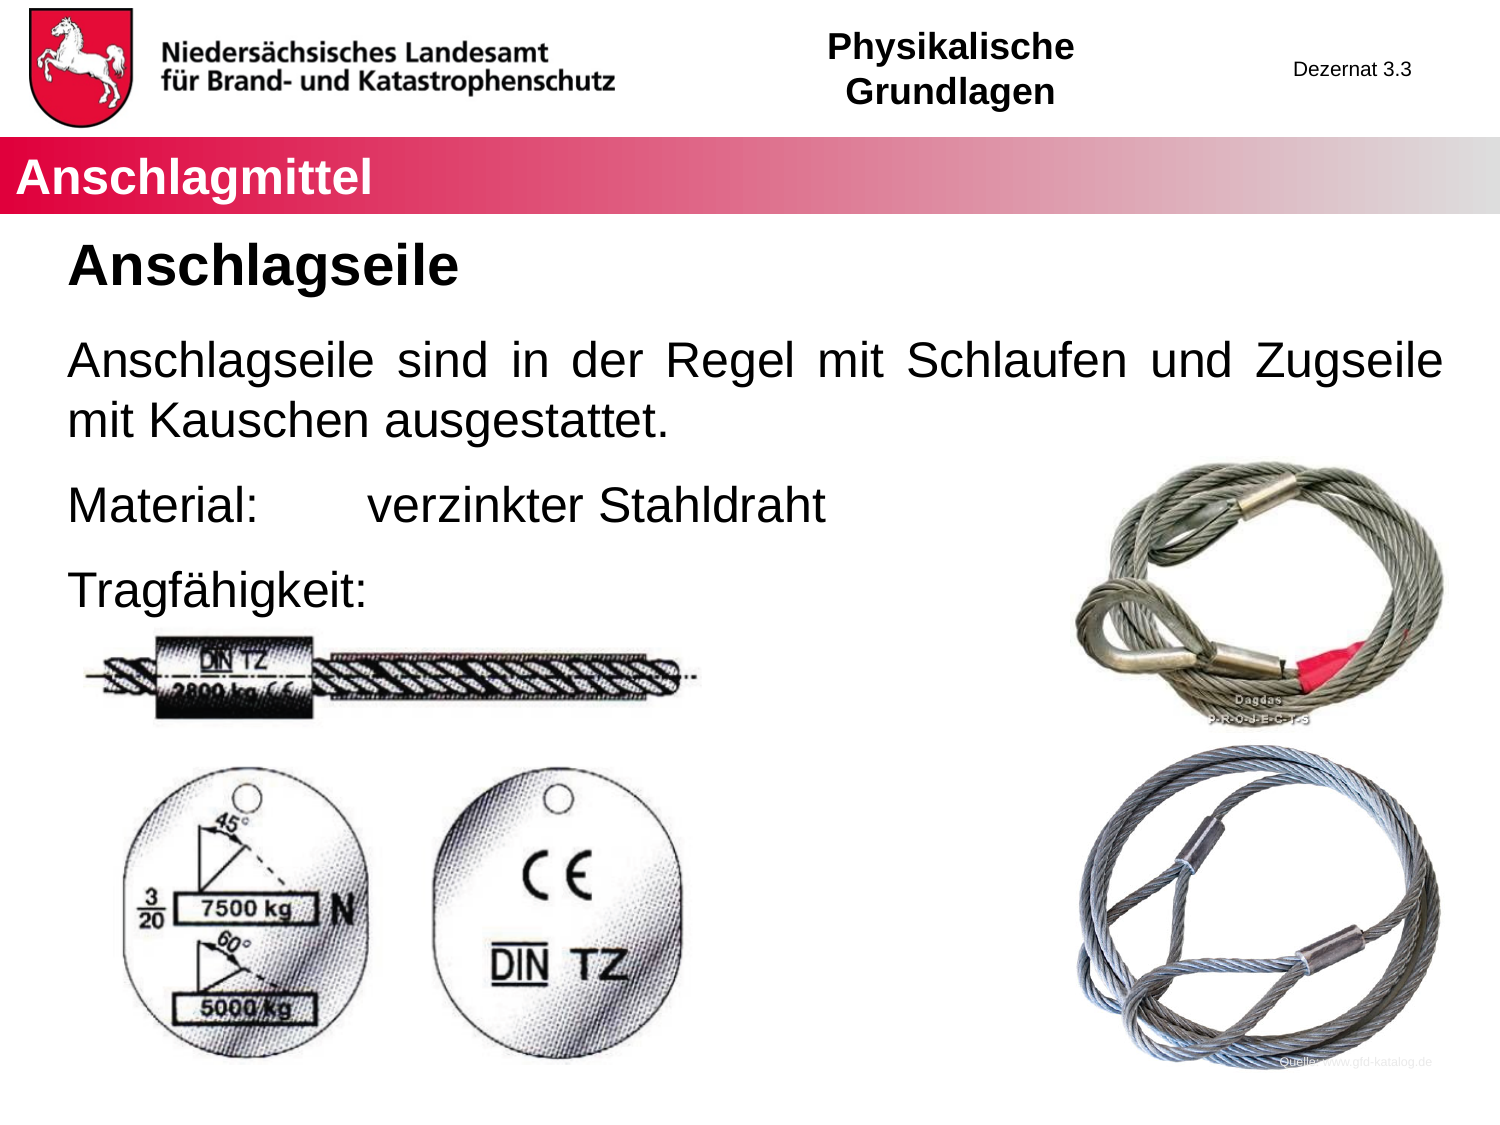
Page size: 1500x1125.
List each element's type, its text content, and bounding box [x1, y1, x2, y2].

picture [29, 8, 615, 129]
title Anschlagmittel [0, 137, 1098, 208]
picture [76, 621, 715, 1083]
text_box Anschlagseile Anschlagseile sind in der Regel mit Schlaufen und Zugseile mit Kauschen ausgestattet. Material: verzinkter Stahldraht Tragfähigkeit: [53, 219, 1459, 625]
picture [1070, 456, 1449, 733]
picture [1068, 739, 1448, 1077]
